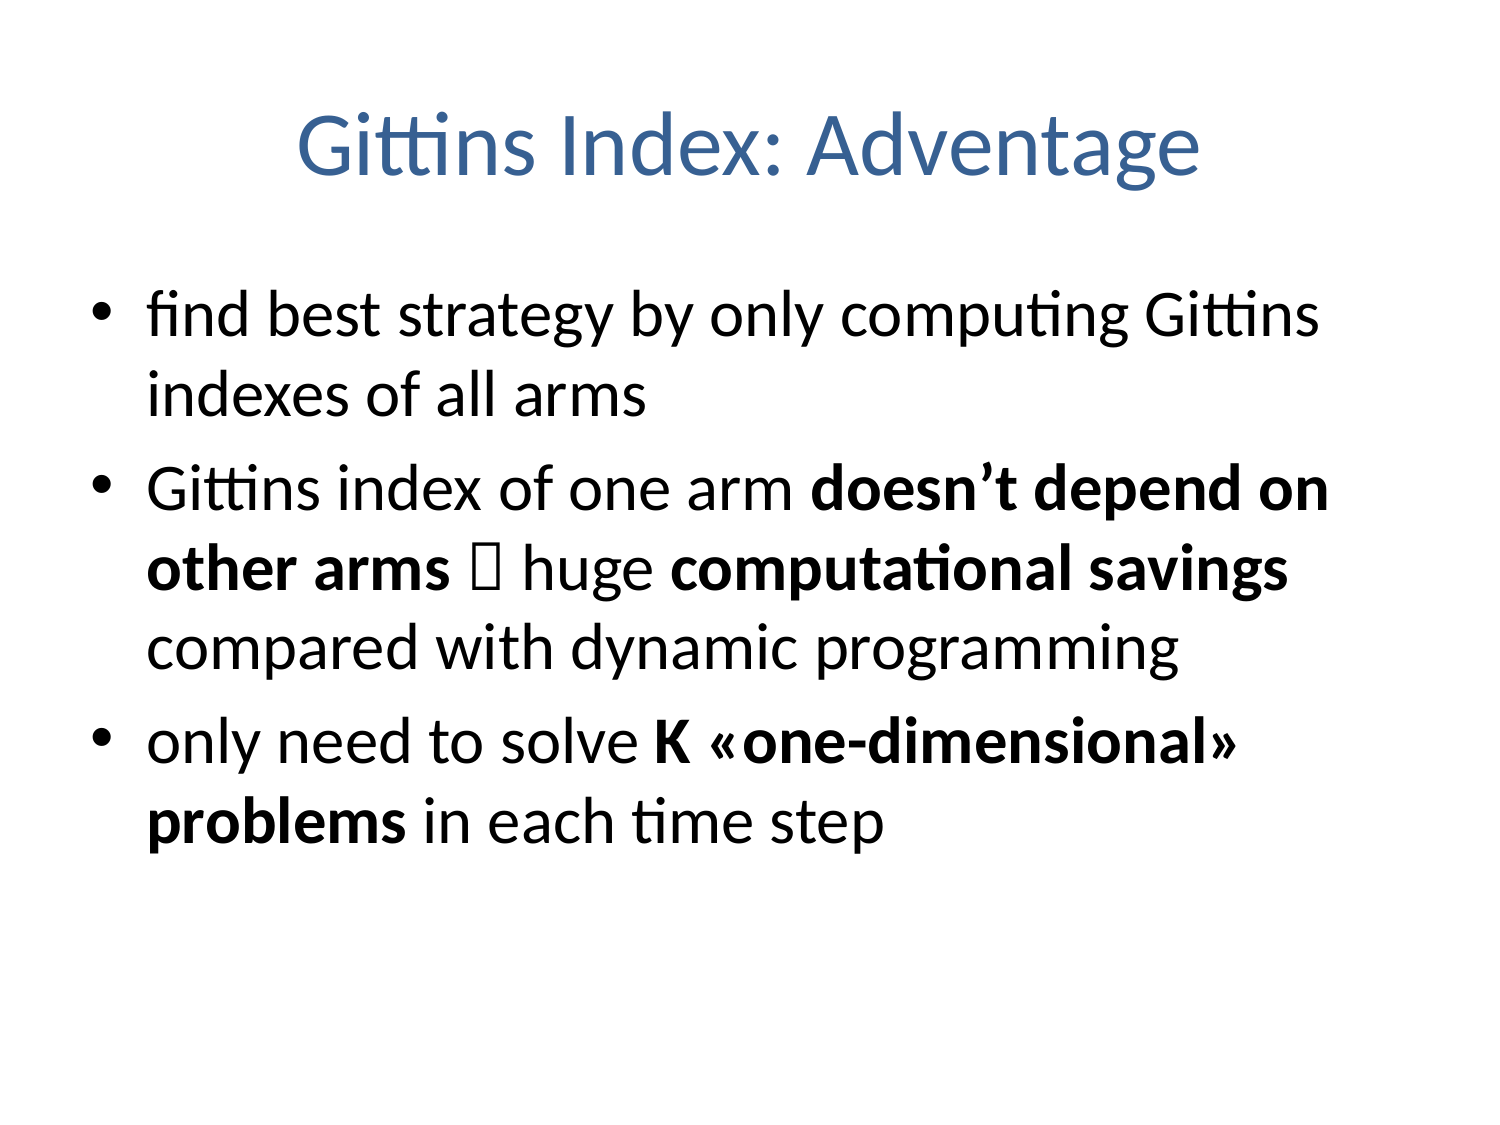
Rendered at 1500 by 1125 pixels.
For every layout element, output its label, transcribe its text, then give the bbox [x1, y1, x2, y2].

list find best strategy by only computing Gittins indexes of all arms Gittins index of one arm doesn’t depend on other arms  huge computational savings compared with dynamic programming only need to solve K «one-dimensional» problems in each time step [75, 262, 1425, 1005]
title Gittins Index: Adventage [75, 45, 1425, 233]
